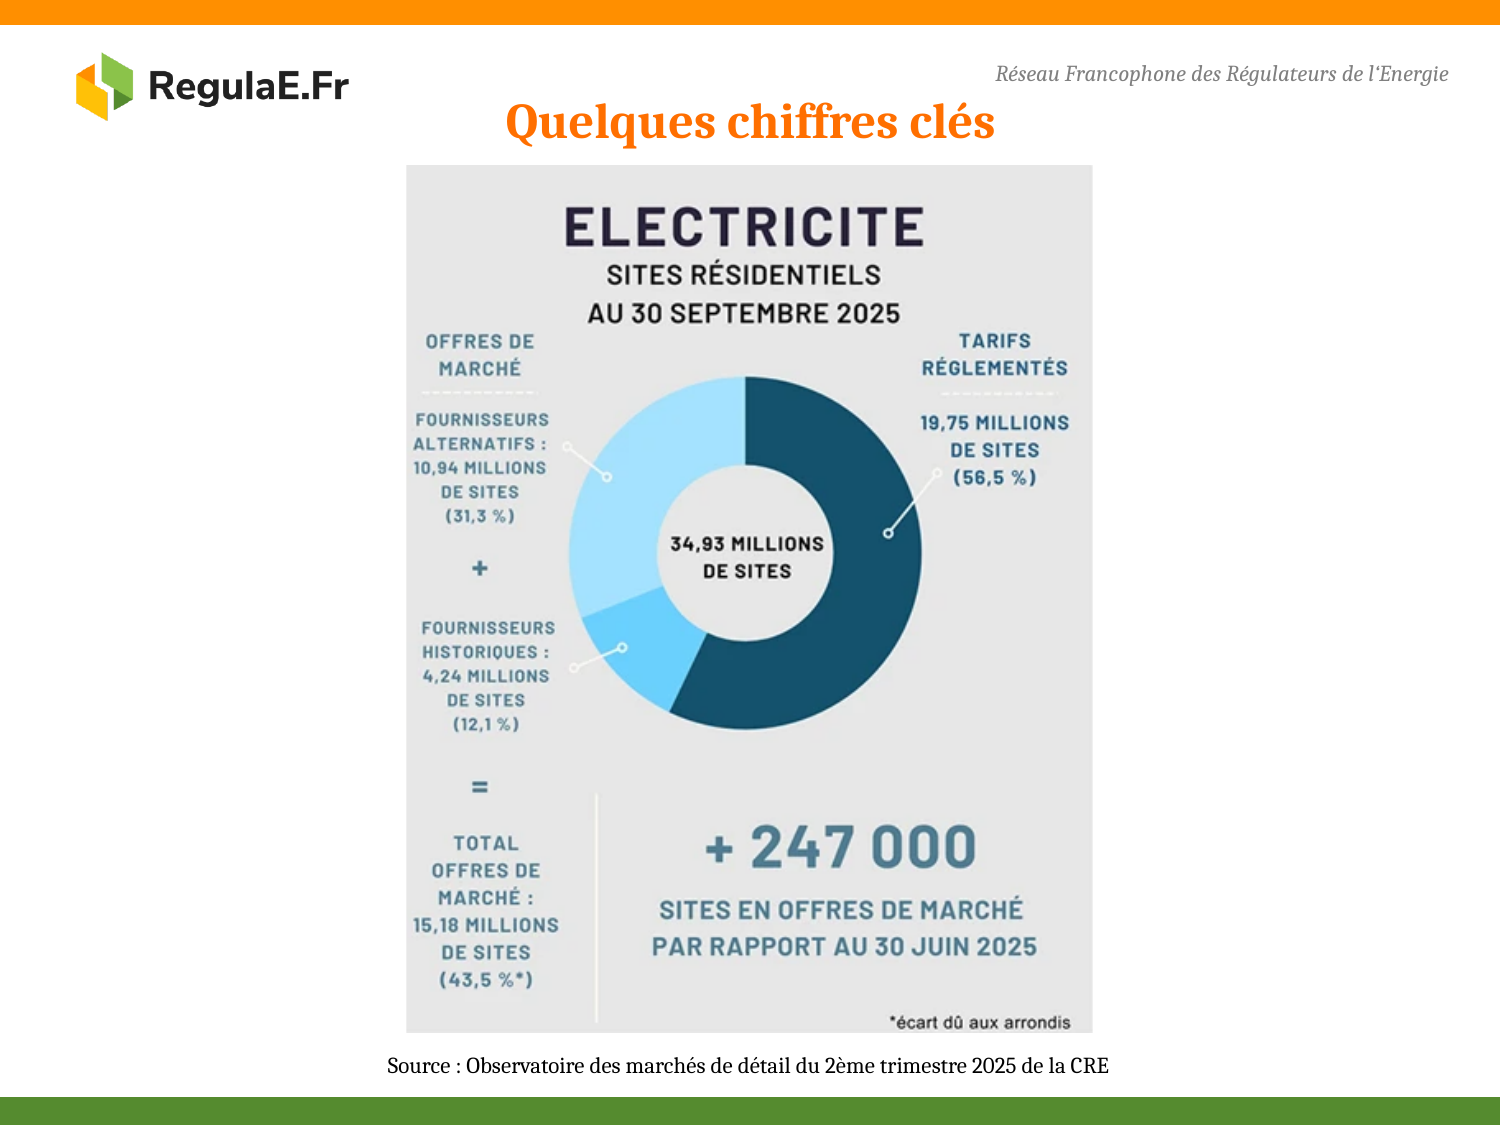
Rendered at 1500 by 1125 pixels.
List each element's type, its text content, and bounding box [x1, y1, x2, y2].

picture [74, 51, 349, 121]
text_box [0, 1095, 1500, 1125]
picture [406, 165, 1093, 1034]
text_box [0, 0, 1500, 27]
text_box Source : Observatoire des marchés de détail du 2ème trimestre 2025 de la CRE [304, 1043, 1194, 1086]
text_box Quelques chiffres clés [37, 43, 1465, 194]
